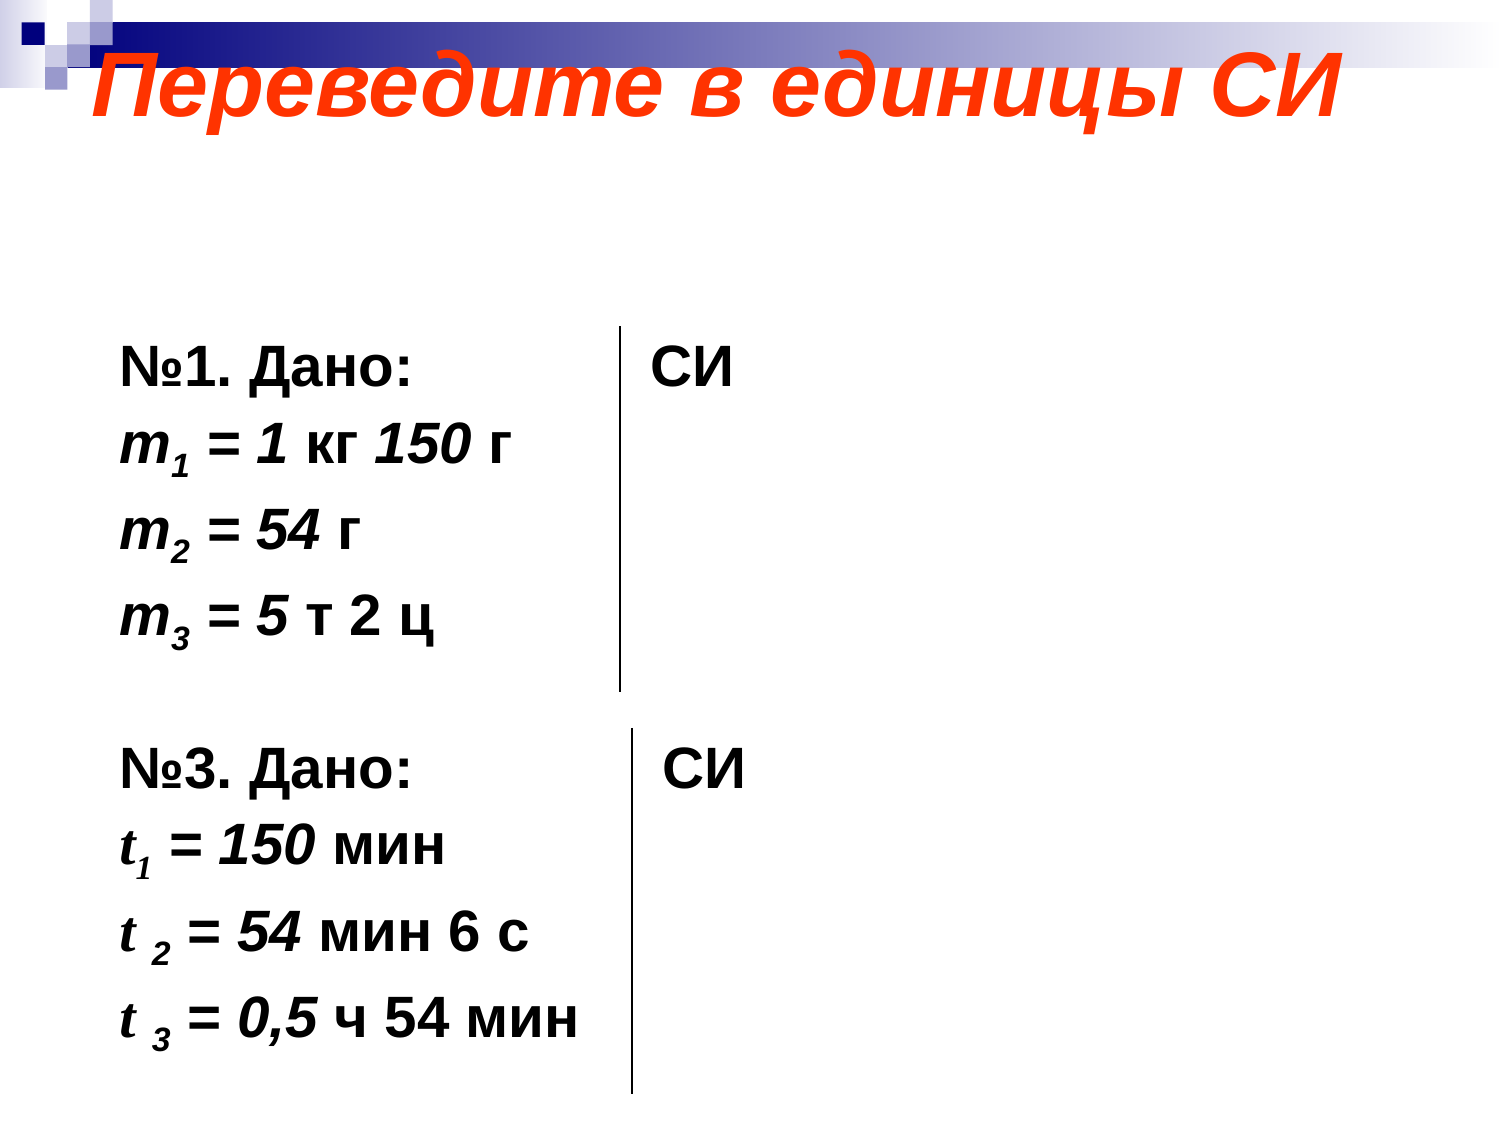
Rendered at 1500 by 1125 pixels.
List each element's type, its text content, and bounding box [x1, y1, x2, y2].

title Переведите в единицы СИ [76, 19, 1427, 141]
table_header СИ [621, 326, 1449, 692]
table_header №1. Дано: m1 = 1 кг 150 г m2 = 54 г m3 = 5 т 2 ц [89, 326, 619, 692]
table_header №3. Дано: t1 = 150 мин t 2 = 54 мин 6 с t 3 = 0,5 ч 54 мин [89, 728, 631, 1094]
table_header СИ [633, 728, 1449, 1094]
